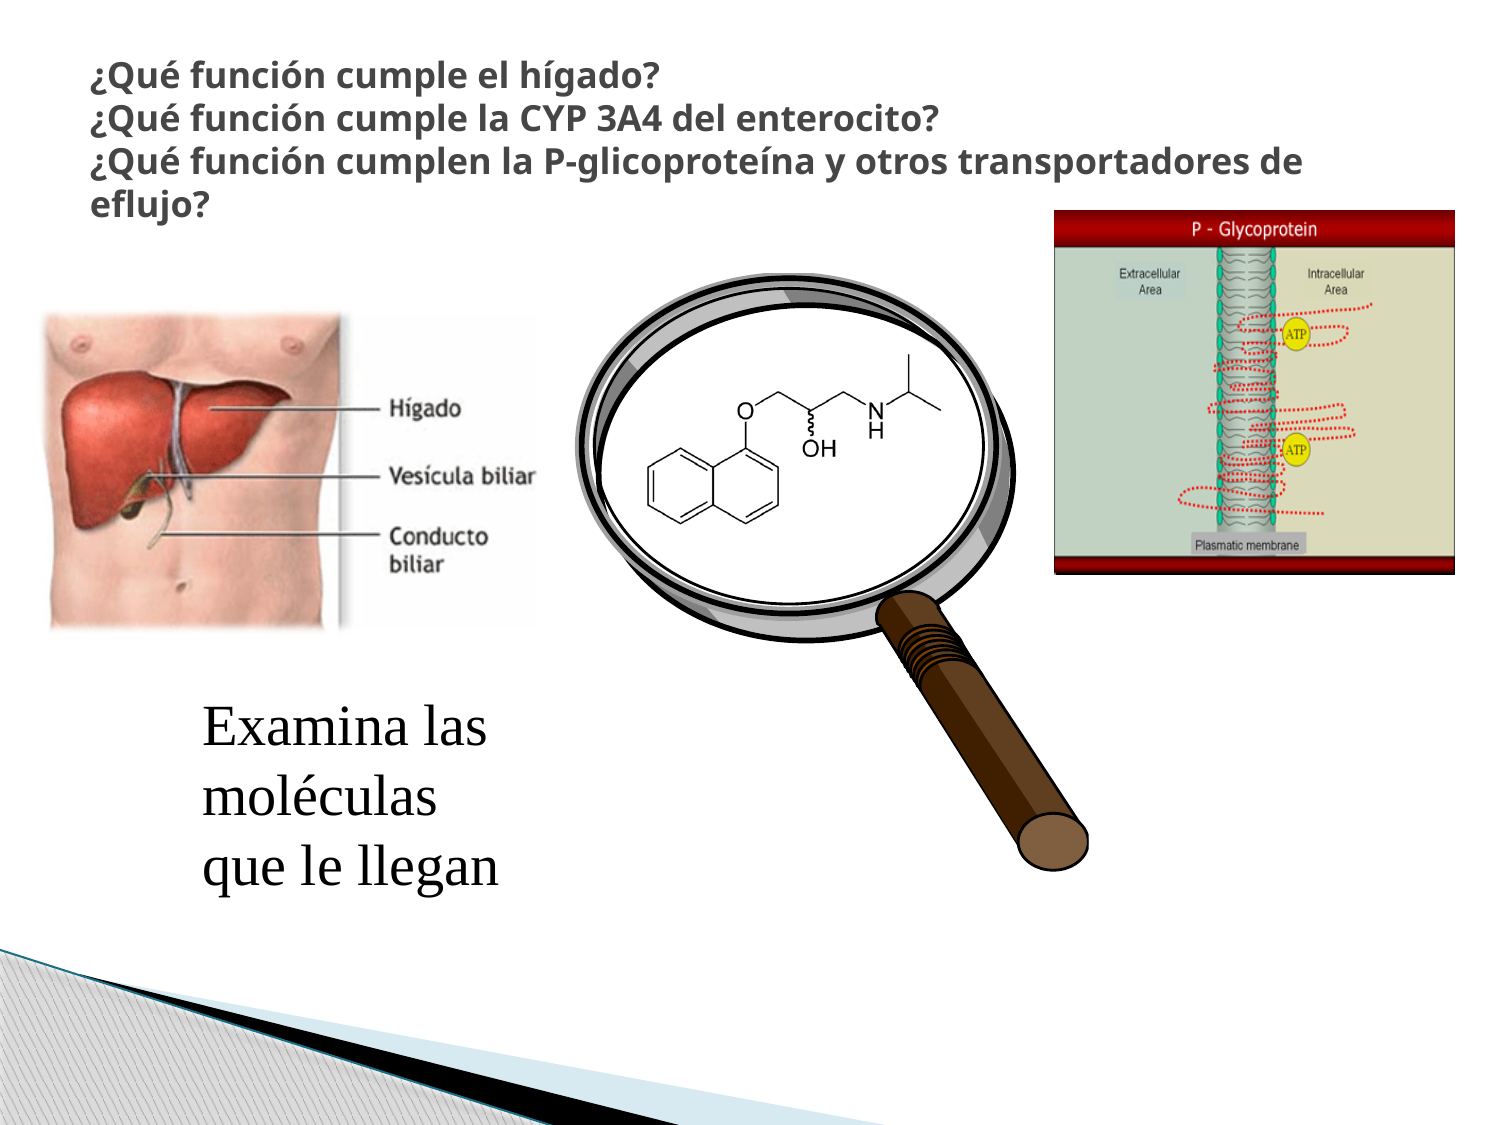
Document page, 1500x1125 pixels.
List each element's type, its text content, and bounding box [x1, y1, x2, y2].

picture [34, 304, 547, 638]
picture [632, 339, 957, 540]
title ¿Qué función cumple el hígado? ¿Qué función cumple la CYP 3A4 del enterocito? ¿Qué función cumplen la P-glicoproteína y otros transportadores de eflujo? [75, 45, 1425, 233]
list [573, 273, 1091, 873]
text_box Examina las moléculas que le llegan [187, 679, 538, 905]
picture [1054, 210, 1455, 575]
